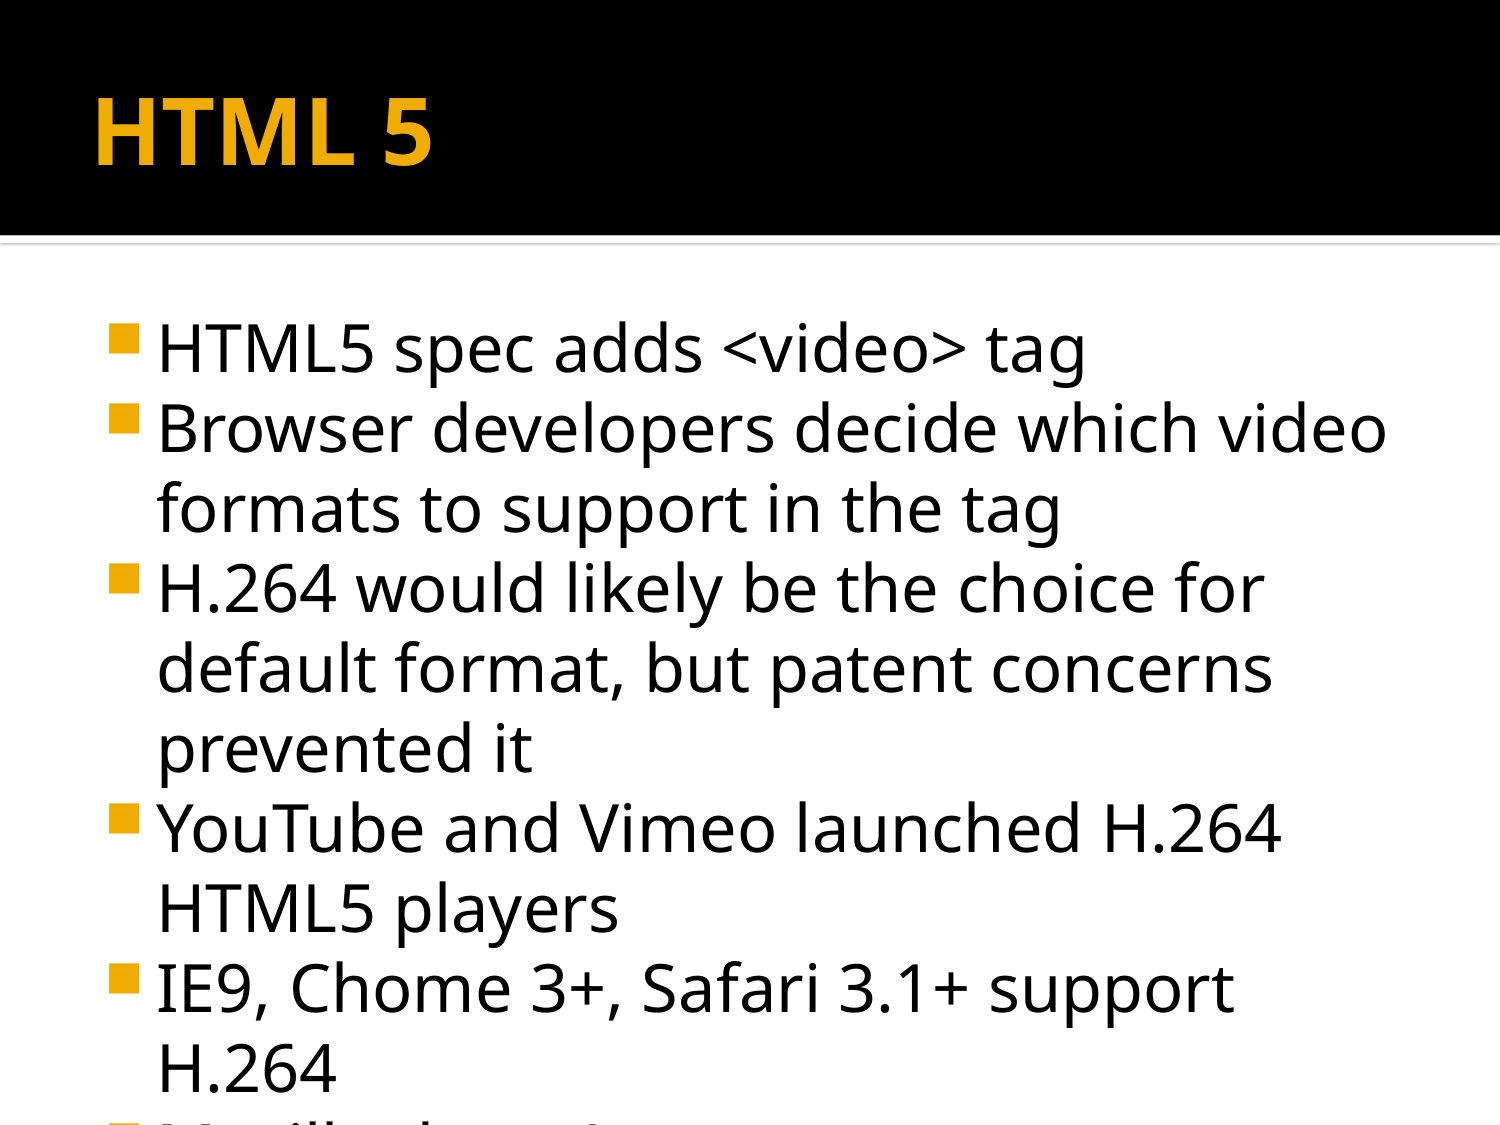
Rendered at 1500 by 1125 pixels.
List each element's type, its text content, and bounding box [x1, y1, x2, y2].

list HTML5 spec adds <video> tag Browser developers decide which video formats to support in the tag H.264 would likely be the choice for default format, but patent concerns prevented it YouTube and Vimeo launched H.264 HTML5 players IE9, Chome 3+, Safari 3.1+ support H.264 Mozilla doesn’t want to pay [75, 291, 1425, 1050]
title HTML 5 [75, 25, 1425, 231]
